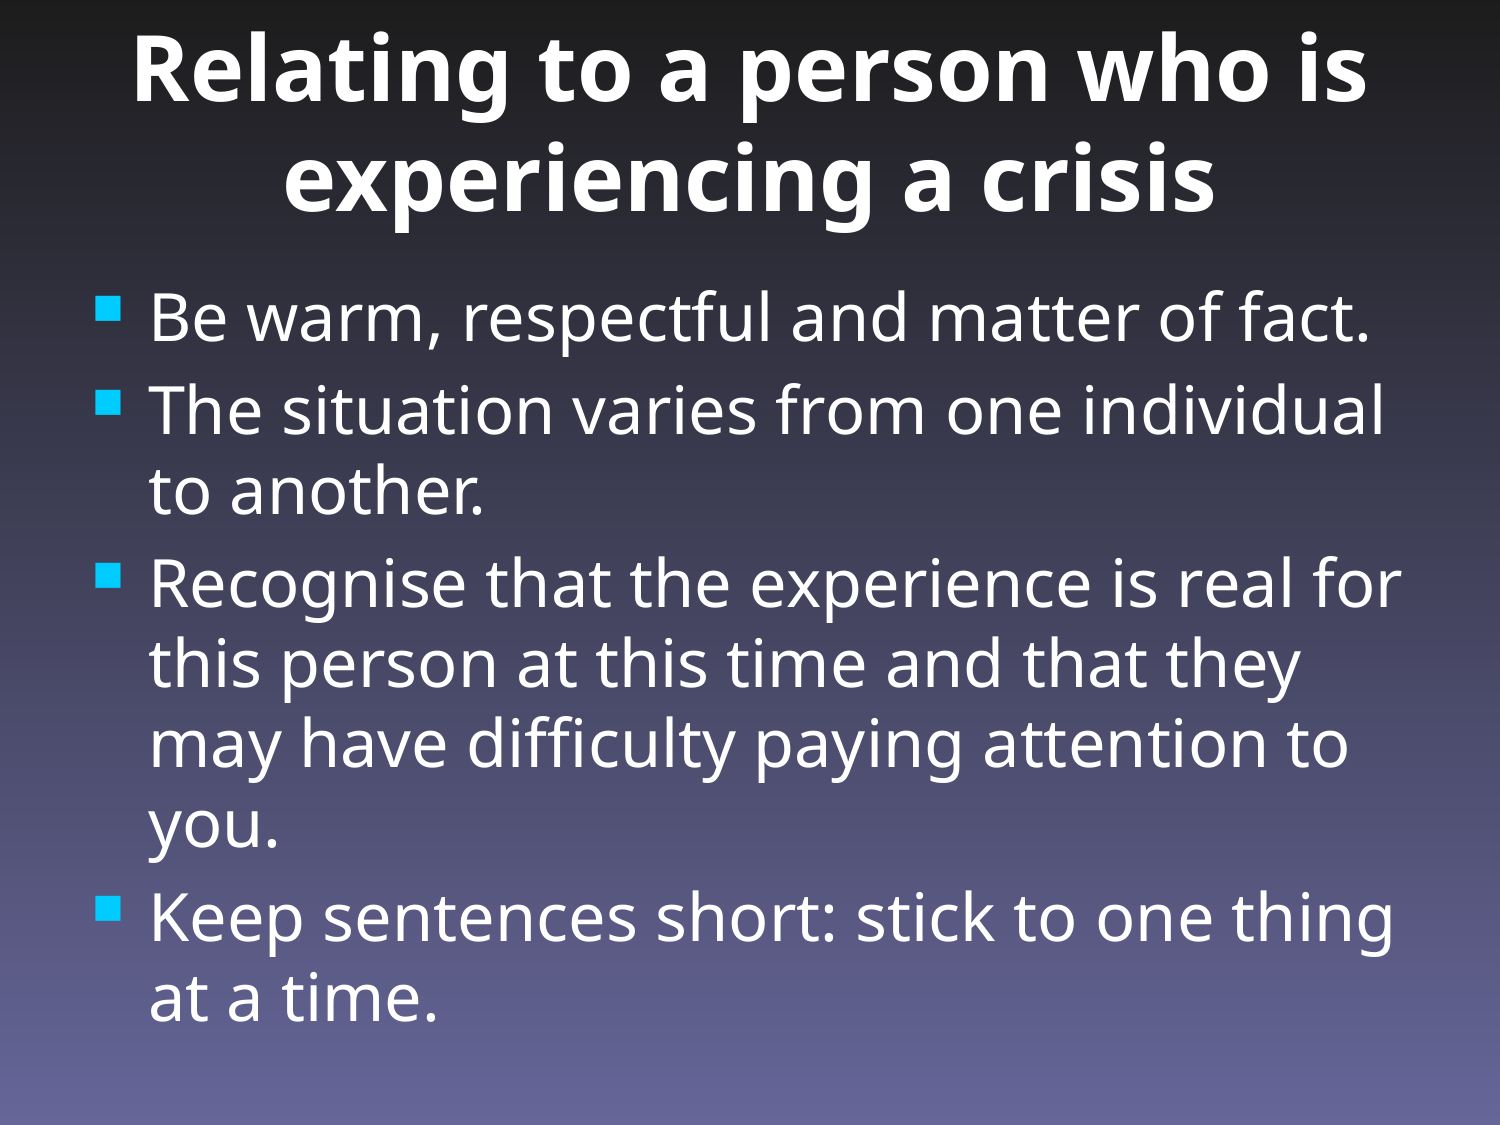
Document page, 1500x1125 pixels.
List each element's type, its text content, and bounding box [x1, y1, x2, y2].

list Be warm, respectful and matter of fact. The situation varies from one individual to another. Recognise that the experience is real for this person at this time and that they may have difficulty paying attention to you. Keep sentences short: stick to one thing at a time. [76, 266, 1428, 998]
title Relating to a person who is experiencing a crisis [74, 62, 1426, 288]
